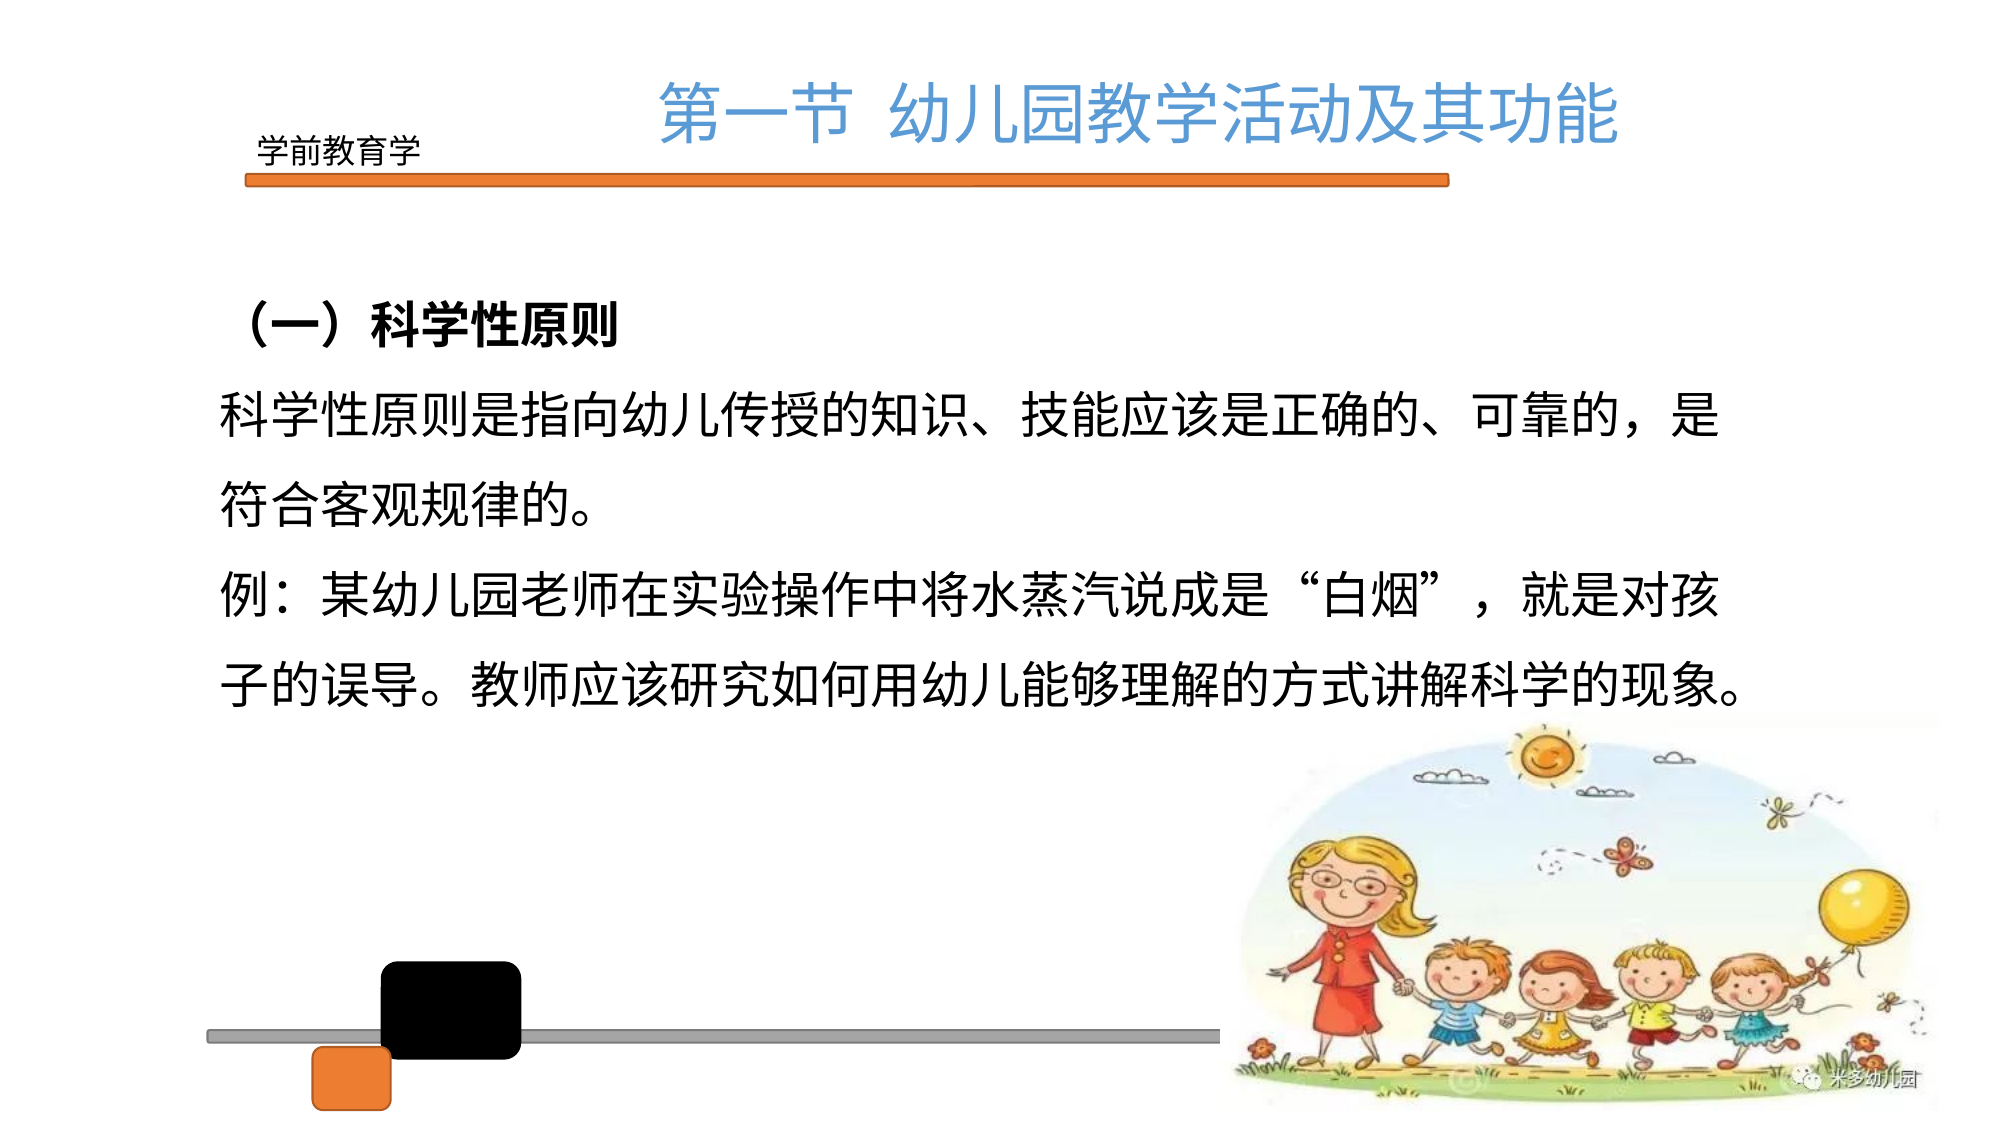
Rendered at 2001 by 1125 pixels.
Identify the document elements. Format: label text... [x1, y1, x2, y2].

picture [1220, 711, 1939, 1111]
text_box 第一节 幼儿园教学活动及其功能 [641, 64, 1636, 160]
text_box （一）科学性原则 科学性原则是指向幼儿传授的知识、技能应该是正确的、可靠的，是符合客观规律的。 例：某幼儿园老师在实验操作中将水蒸汽说成是“白烟”，就是对孩子的误导。教师应该研究如何用幼儿能够理解的方式讲解科学的现象。 [205, 255, 1762, 721]
